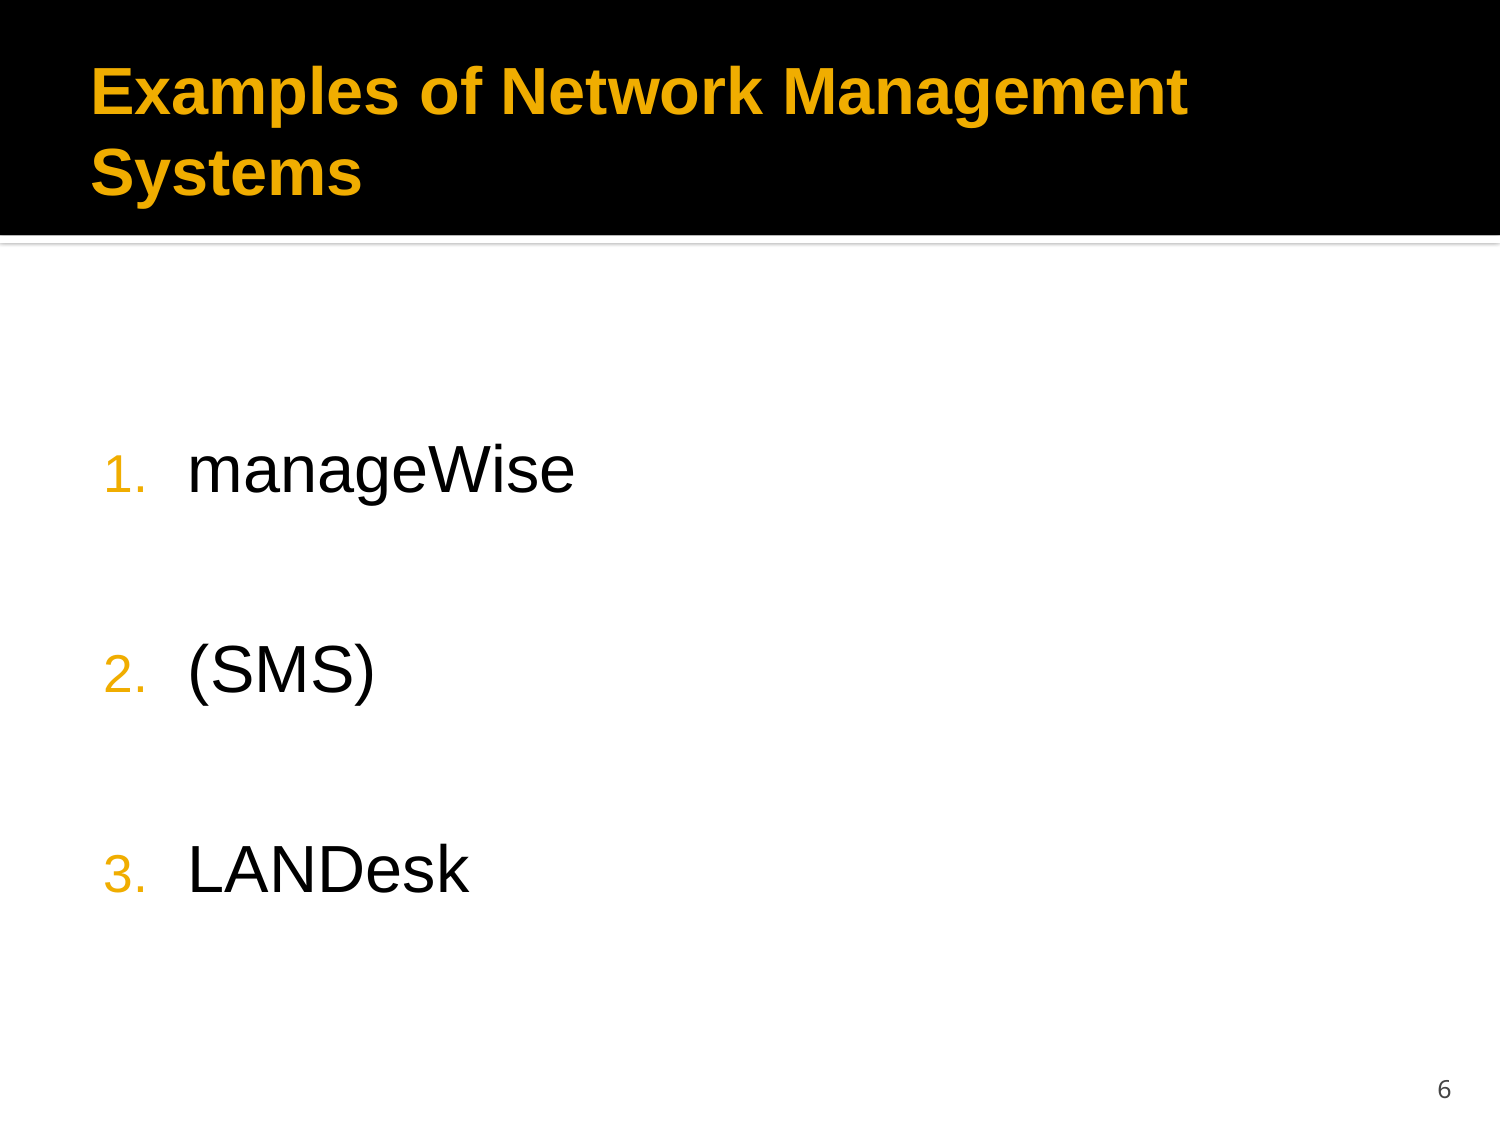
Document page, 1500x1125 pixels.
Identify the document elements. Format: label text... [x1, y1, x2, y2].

title Examples of Network Management Systems [75, 25, 1425, 231]
list manageWise (SMS) LANDesk [75, 291, 1425, 1050]
slide_number 6 [1345, 1062, 1467, 1108]
